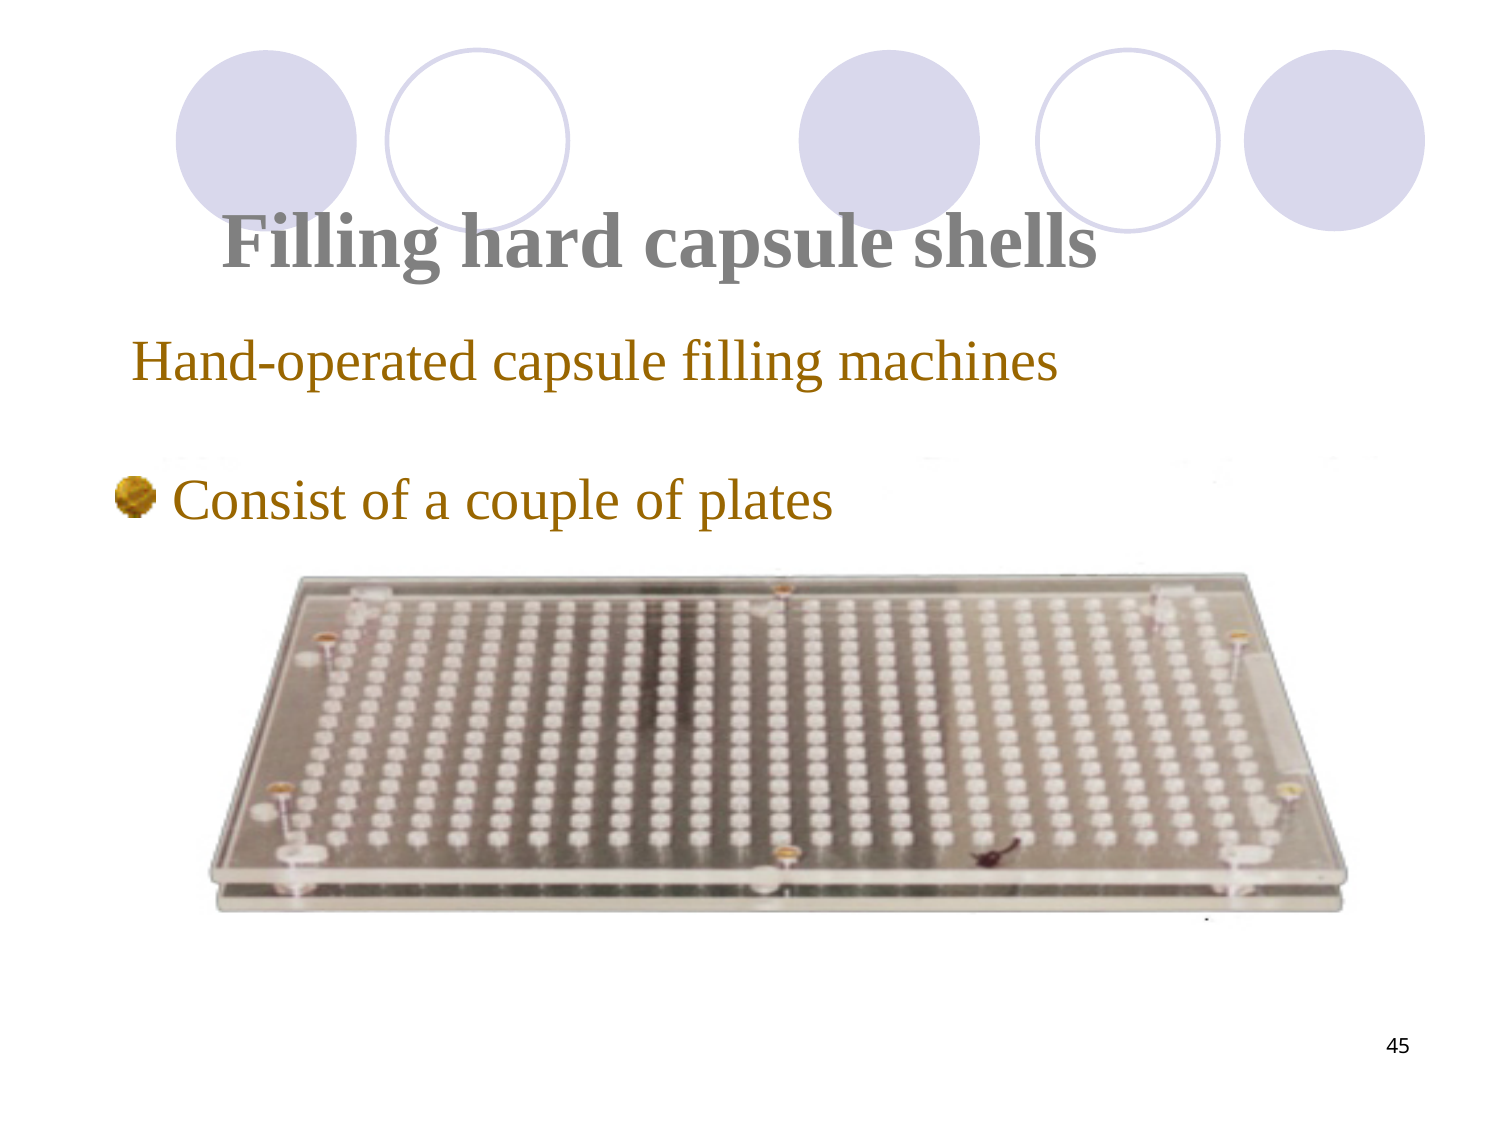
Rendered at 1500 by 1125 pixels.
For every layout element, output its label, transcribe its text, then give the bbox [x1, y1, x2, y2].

picture [115, 476, 135, 518]
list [135, 455, 1412, 998]
slide_number 45 [1074, 1024, 1426, 1101]
text_box Filling hard capsule shells [206, 137, 1412, 291]
text_box Hand-operated capsule filling machines Consist of a couple of plates [100, 314, 1247, 539]
